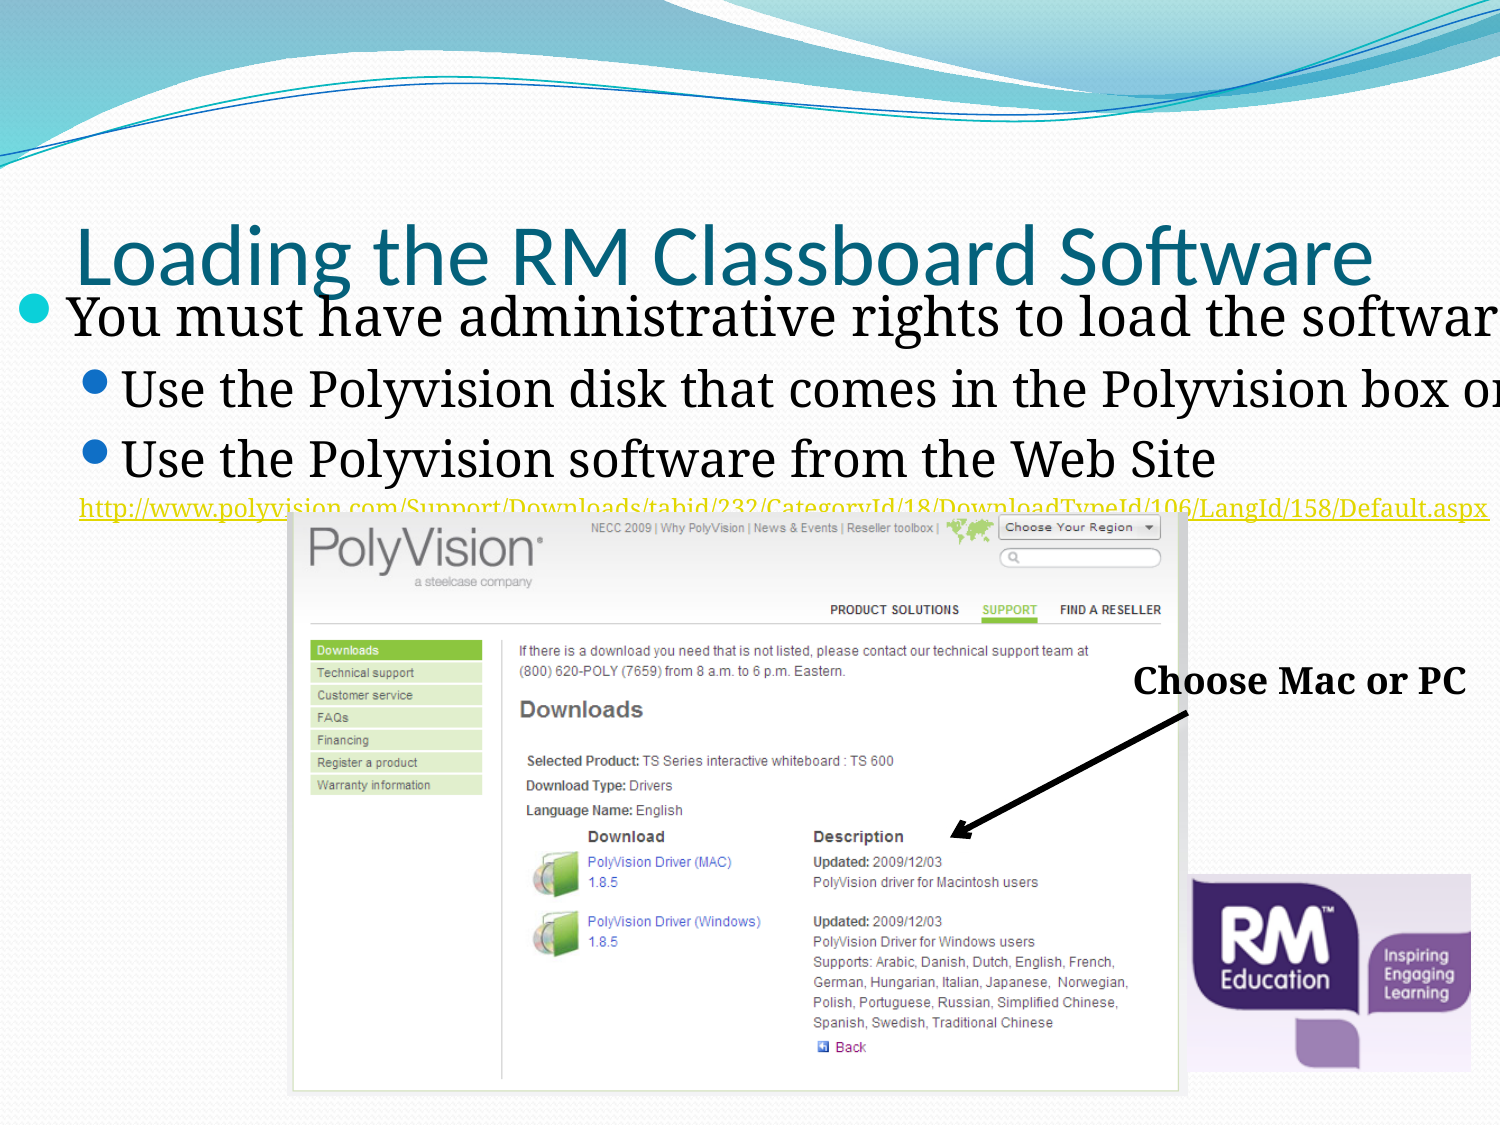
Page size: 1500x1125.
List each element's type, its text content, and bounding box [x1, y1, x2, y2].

title Loading the RM Classboard Software [75, 115, 1425, 275]
list You must have administrative rights to load the software. Use the Polyvision disk that comes in the Polyvision box or Use the Polyvision software from the Web Site http://www.polyvision.com/Support/Downloads/tabid/232/CategoryId/18/DownloadTypeId/106/LangId/158/Default.aspx [0, 275, 1500, 538]
picture [287, 512, 1471, 1096]
text_box Choose Mac or PC [1194, 649, 1483, 710]
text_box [949, 712, 1188, 838]
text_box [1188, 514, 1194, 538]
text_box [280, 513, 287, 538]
